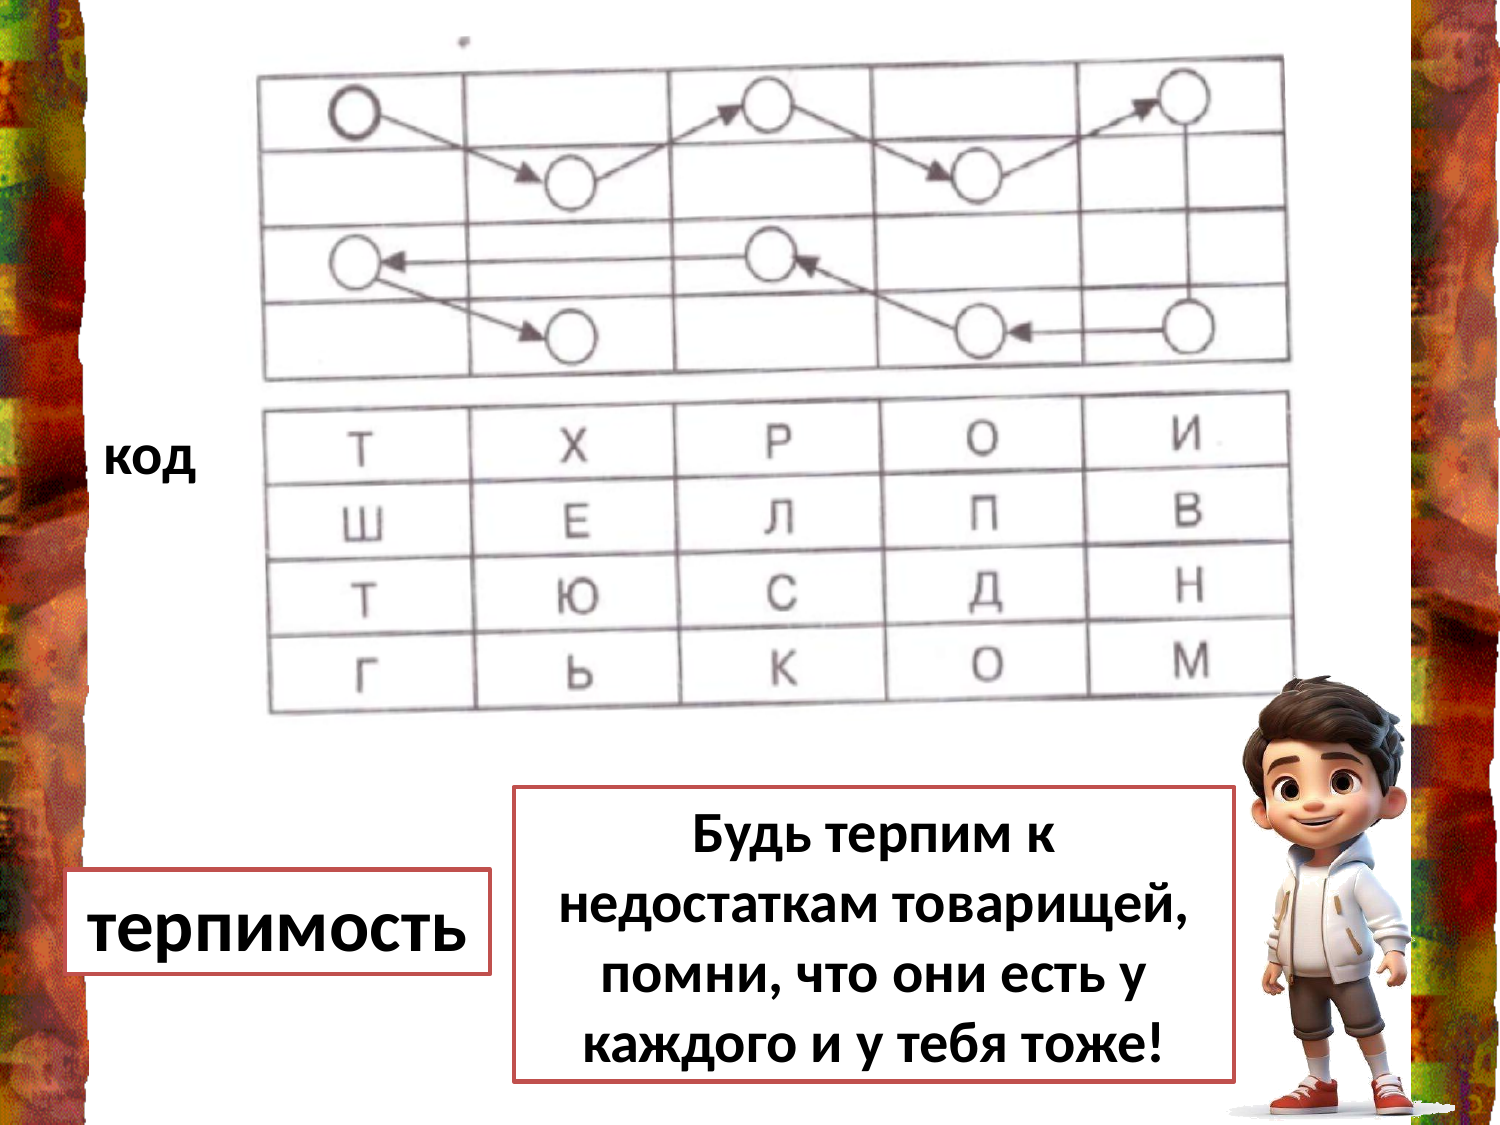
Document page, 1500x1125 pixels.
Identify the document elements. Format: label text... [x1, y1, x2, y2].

text_box терпимость [93, 867, 492, 976]
text_box код [93, 408, 212, 494]
text_box Будь терпим к недостаткам товарищей, помни, что они есть у каждого и у тебя тоже! [512, 785, 1193, 1084]
picture [232, 0, 1500, 1125]
picture [0, 0, 89, 1125]
